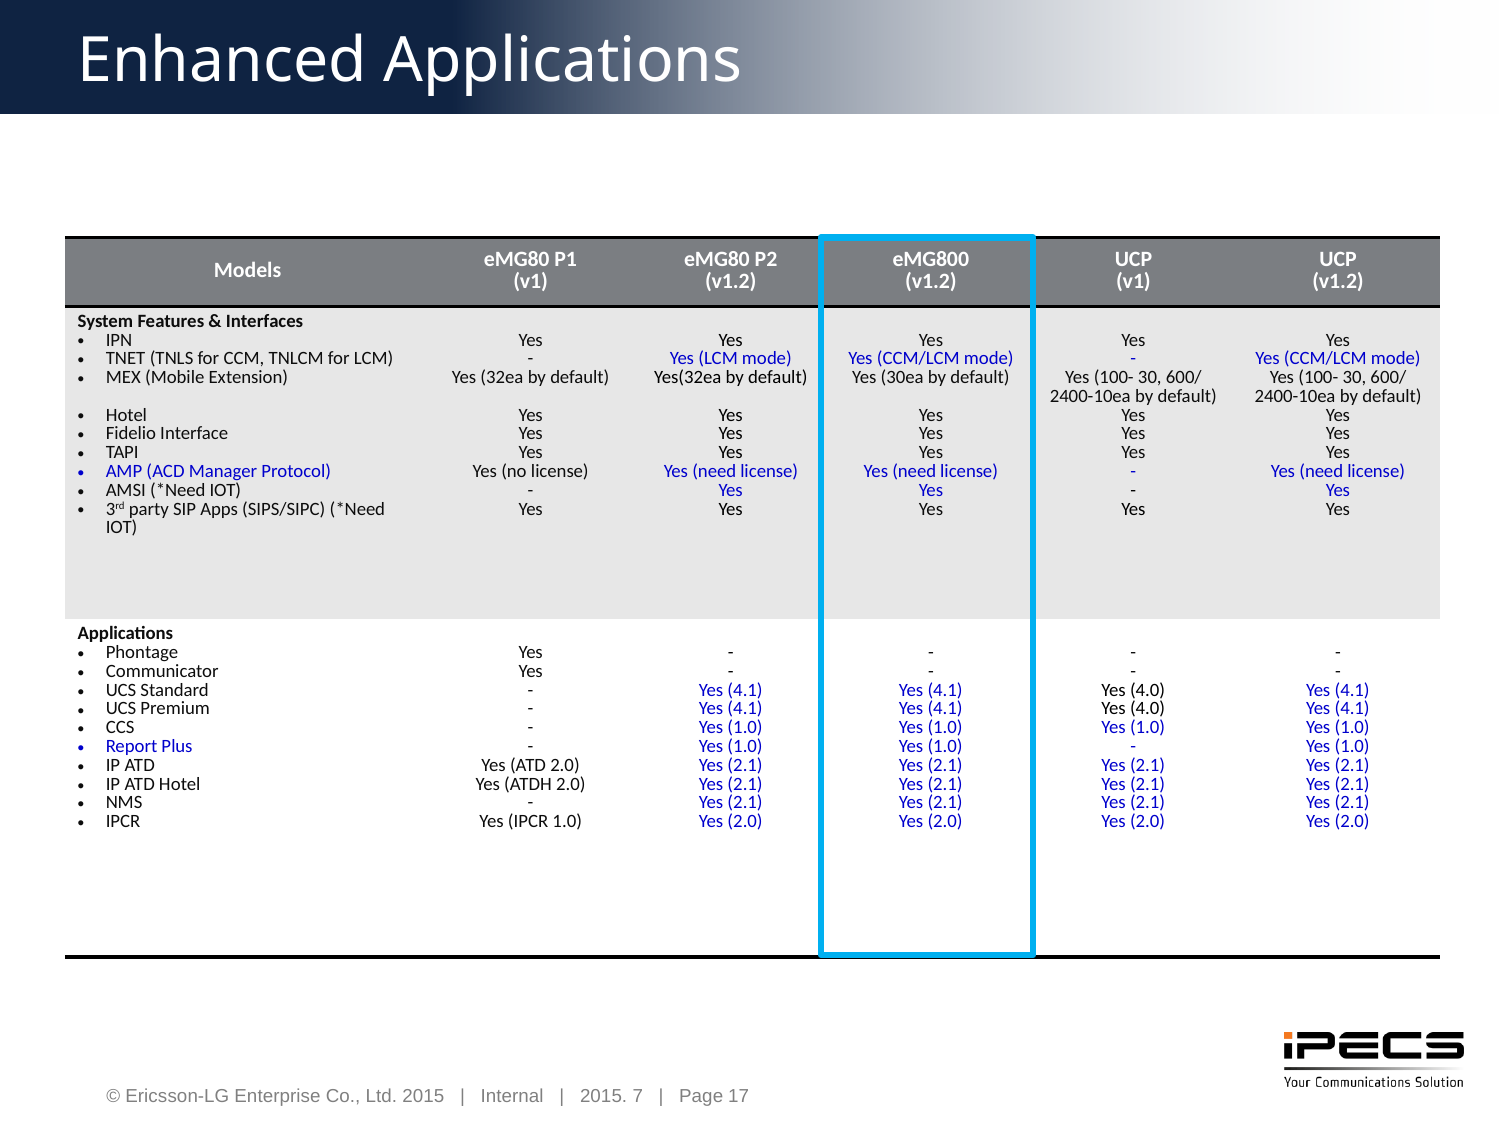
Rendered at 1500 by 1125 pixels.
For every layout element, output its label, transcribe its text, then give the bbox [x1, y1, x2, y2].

table_cell - - Yes (4.1) Yes (4.1) Yes (1.0) Yes (1.0) Yes (2.1) Yes (2.1) Yes (2.1) Yes (2.0) [1236, 619, 1440, 955]
text_box [820, 237, 1034, 956]
table_header Models [65, 239, 431, 305]
table_header eMG80 P1 (v1) [431, 239, 631, 305]
table_cell System Features & Interfaces IPN TNET (TNLS for CCM, TNLCM for LCM) MEX (Mobile Extension) Hotel Fidelio Interface TAPI AMP (ACD Manager Protocol) AMSI (*Need IOT) 3rd party SIP Apps (SIPS/SIPC) (*Need IOT) [65, 308, 431, 619]
picture [1284, 1032, 1464, 1087]
table_cell Yes - Yes (32ea by default) Yes Yes Yes Yes (no license) - Yes [431, 308, 631, 619]
table_cell - - Yes (4.0) Yes (4.0) Yes (1.0) - Yes (2.1) Yes (2.1) Yes (2.1) Yes (2.0) [1034, 619, 1236, 955]
table_cell - - Yes (4.1) Yes (4.1) Yes (1.0) Yes (1.0) Yes (2.1) Yes (2.1) Yes (2.1) Yes (2.0) [631, 619, 820, 955]
table_cell Yes Yes (CCM/LCM mode) Yes (100- 30, 600/ 2400-10ea by default) Yes Yes Yes Yes (need license) Yes Yes [1236, 308, 1440, 619]
table_cell Yes - Yes (100- 30, 600/ 2400-10ea by default) Yes Yes Yes - - Yes [1034, 308, 1236, 619]
table_cell Yes Yes (LCM mode) Yes(32ea by default) Yes Yes Yes Yes (need license) Yes Yes [631, 308, 820, 619]
table_cell Applications Phontage Communicator UCS Standard UCS Premium CCS Report Plus IP ATD IP ATD Hotel NMS IPCR [65, 619, 431, 955]
table_header UCP (v1.2) [1236, 239, 1440, 305]
table_header UCP (v1) [1034, 239, 1236, 305]
list Enhanced Applications [0, 0, 1500, 114]
table_cell Yes Yes - - - - Yes (ATD 2.0) Yes (ATDH 2.0) - Yes (IPCR 1.0) [431, 619, 631, 955]
table_header eMG80 P2 (v1.2) [631, 239, 820, 305]
